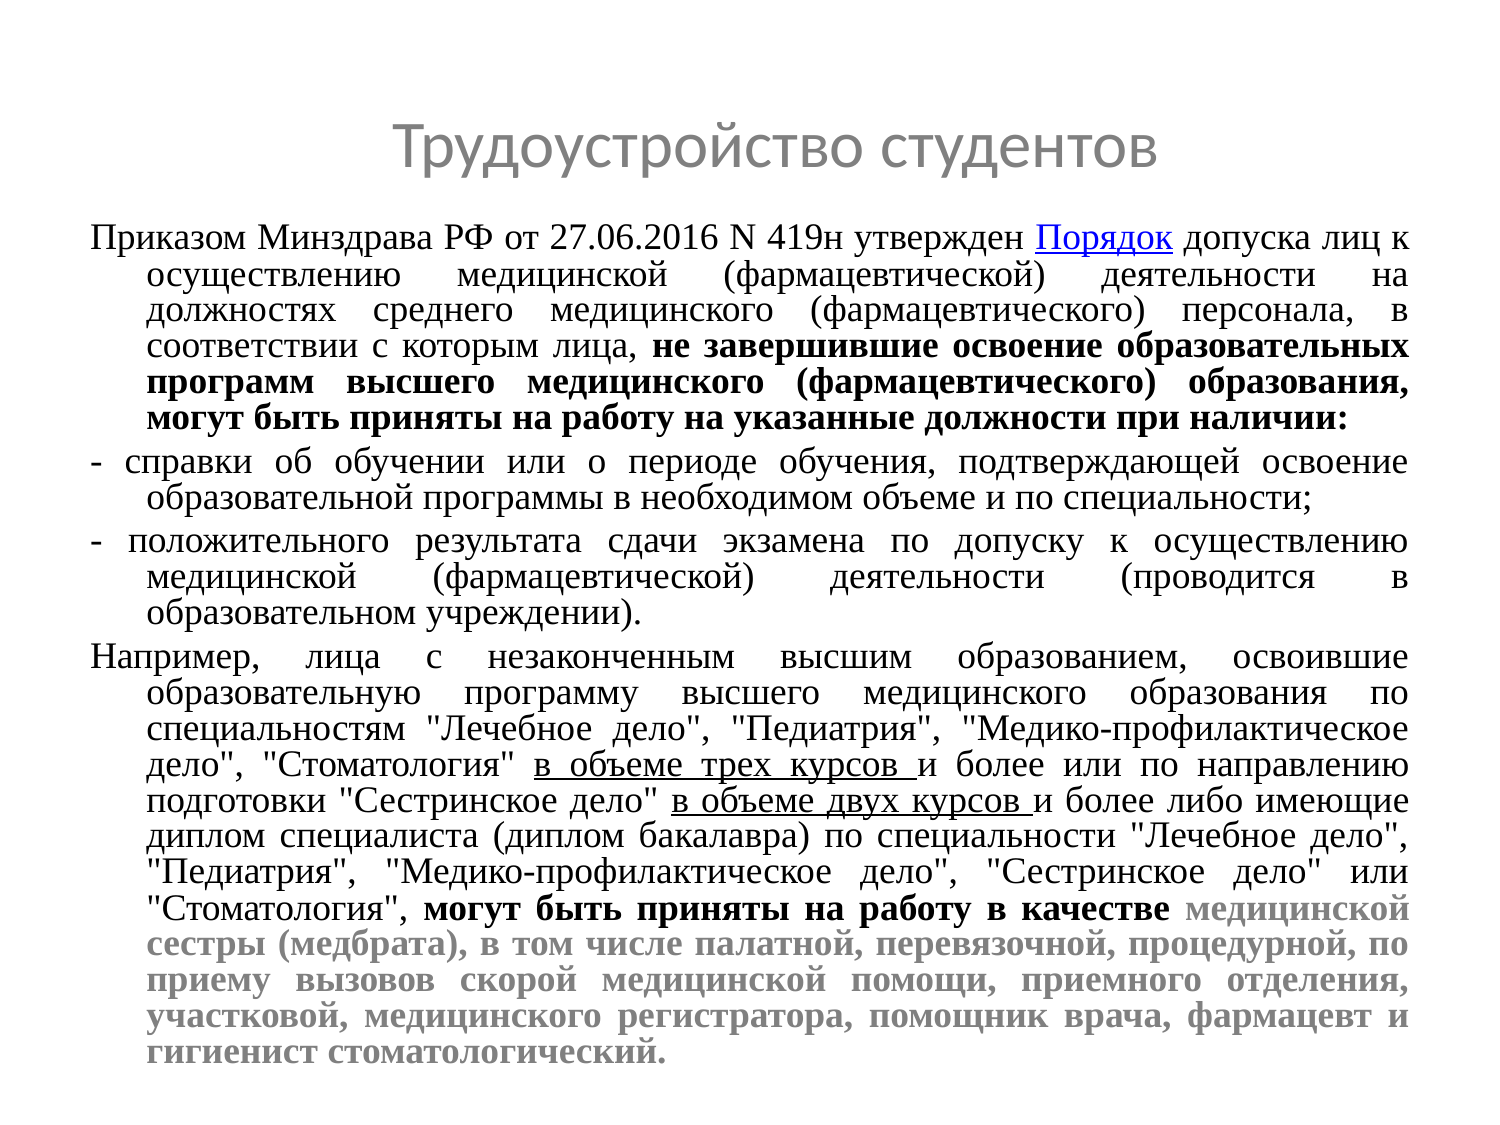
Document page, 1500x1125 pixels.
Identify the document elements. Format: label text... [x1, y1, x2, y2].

title Трудоустройство студентов [127, 92, 1426, 190]
list Приказом Минздрава РФ от 27.06.2016 N 419н утвержден Порядок допуска лиц к осуществлению медицинской (фармацевтической) деятельности на должностях среднего медицинского (фармацевтического) персонала, в соответствии с которым лица, не завершившие освоение образовательных программ высшего медицинского (фармацевтического) образования, могут быть приняты на работу на указанные должности при наличии: - справки об обучении или о периоде обучения, подтверждающей освоение образовательной программы в необходимом объеме и по специальности; - положительного результата сдачи экзамена по допуску к осуществлению медицинской (фармацевтической) деятельности (проводится в образовательном учреждении). Например, лица с незаконченным высшим образованием, освоившие образовательную программу высшего медицинского образования по специальностям "Лечебное дело", "Педиатрия", "Медико-профилактическое дело", "Стоматология" в объеме трех курсов и более или по направлению подготовки "Сестринское дело" в объеме двух курсов и более либо имеющие диплом специалиста (диплом бакалавра) по специальности "Лечебное дело", "Педиатрия", "Медико-профилактическое дело", "Сестринское дело" или "Стоматология", могут быть приняты на работу в качестве медицинской сестры (медбрата), в том числе палатной, перевязочной, процедурной, по приему вызовов скорой медицинской помощи, приемного отделения, участковой, медицинского регистратора, помощник врача, фармацевт и гигиенист стоматологический. [75, 213, 1425, 1087]
